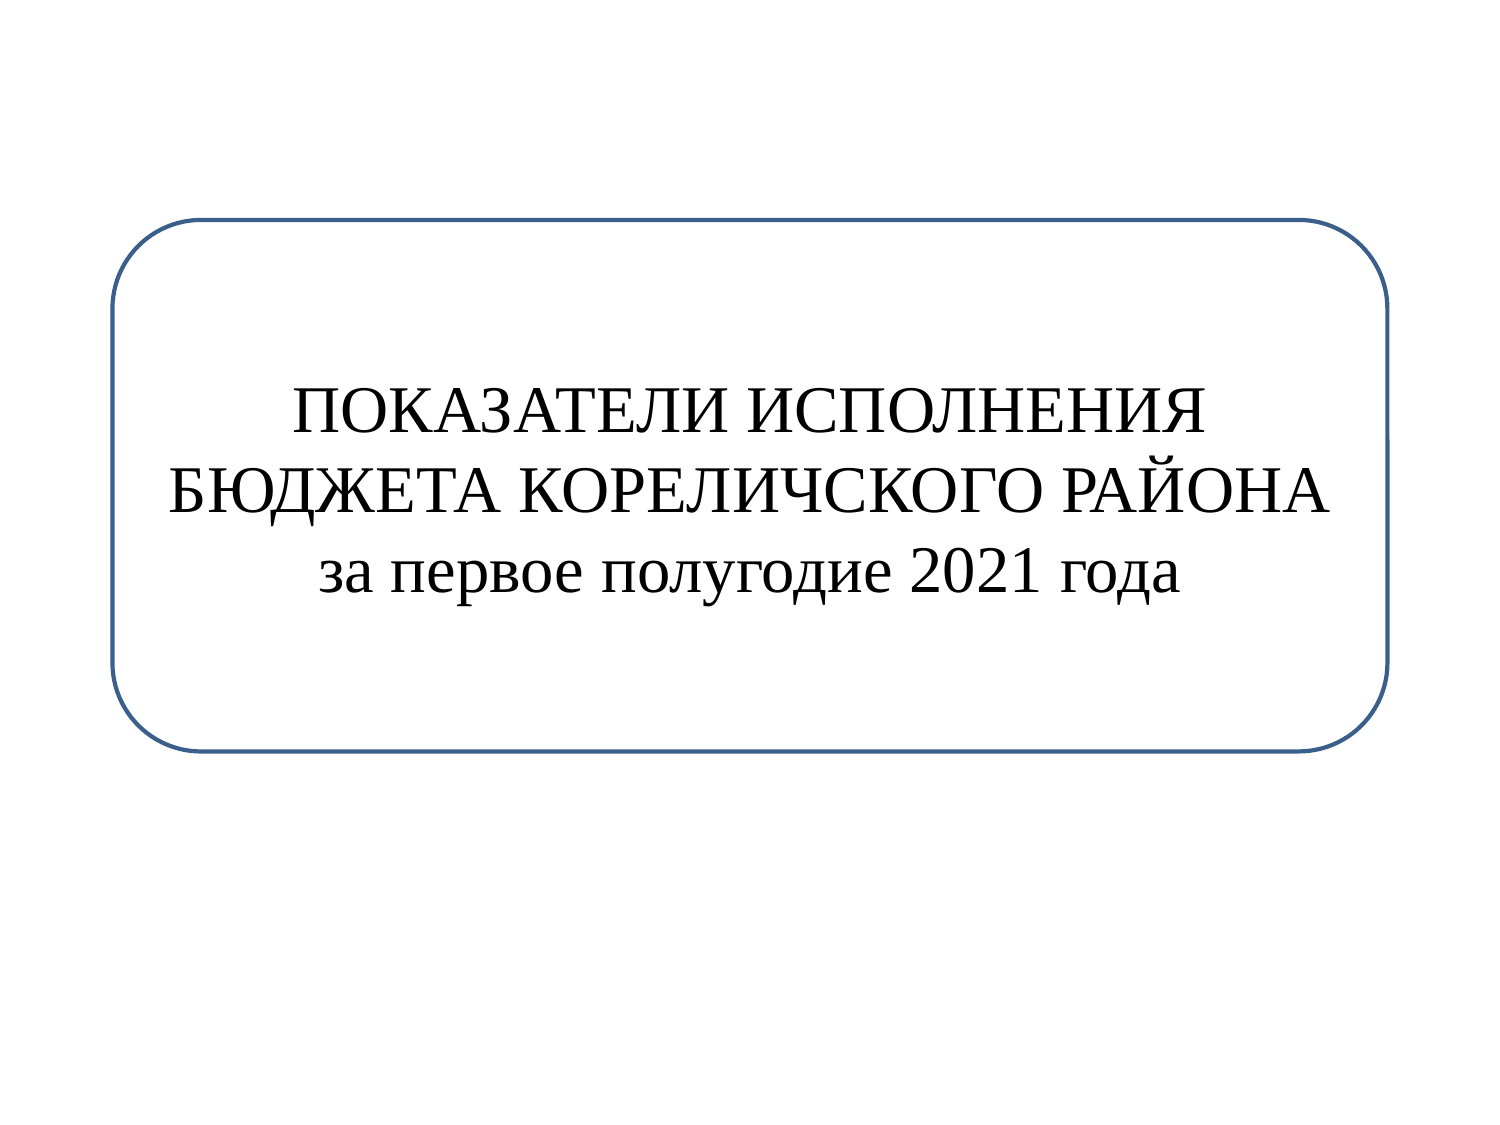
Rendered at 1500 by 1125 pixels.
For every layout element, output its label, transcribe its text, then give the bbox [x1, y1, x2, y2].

title ПОКАЗАТЕЛИ ИСПОЛНЕНИЯ БЮДЖЕТА КОРЕЛИЧСКОГО РАЙОНА ЗА 2019 год [112, 219, 181, 286]
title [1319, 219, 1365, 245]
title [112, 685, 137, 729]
text_box ПОКАЗАТЕЛИ ИСПОЛНЕНИЯ БЮДЖЕТА КОРЕЛИЧСКОГО РАЙОНА за первое полугодие 2021 года [110, 217, 1390, 754]
